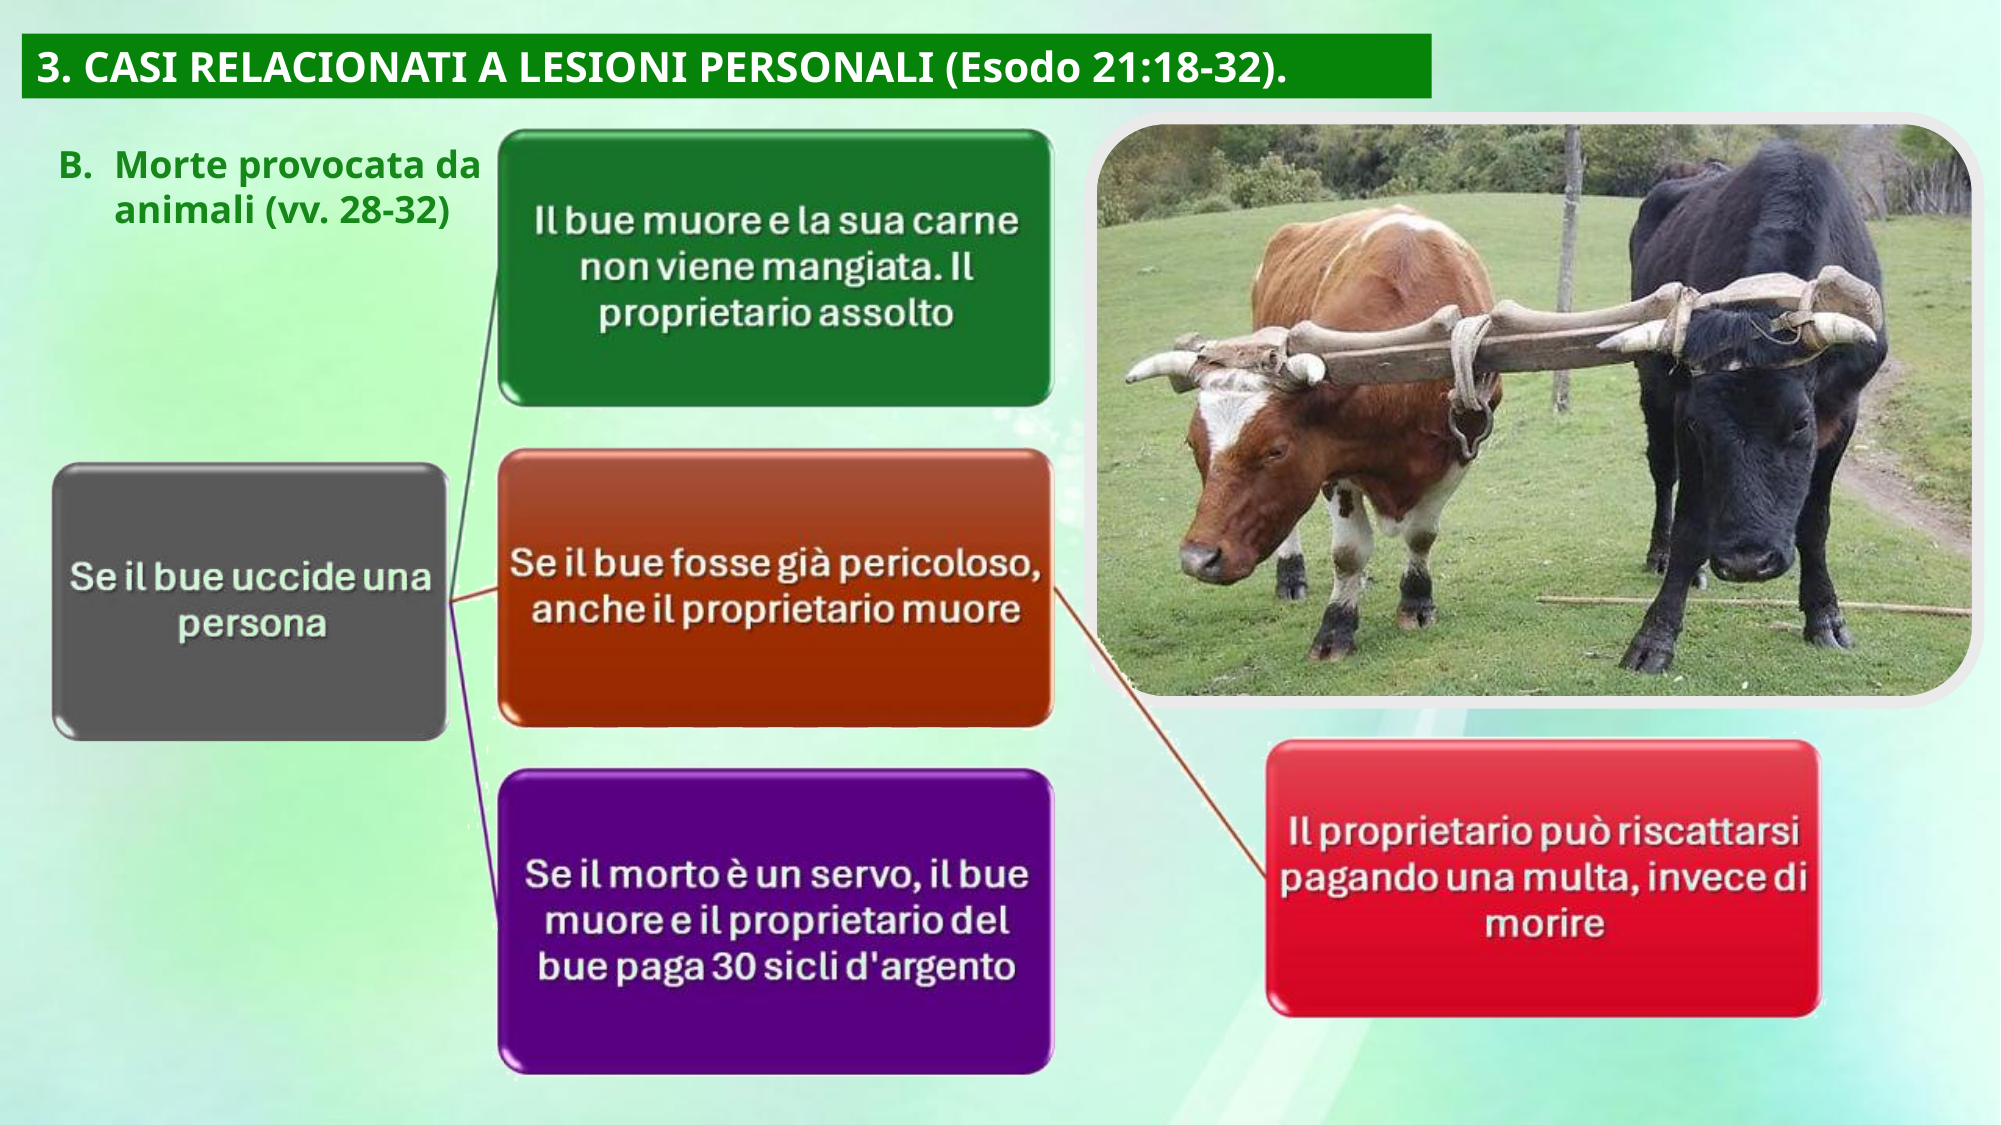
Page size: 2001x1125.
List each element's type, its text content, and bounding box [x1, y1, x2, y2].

picture [0, 0, 2001, 1125]
text_box 3. CASI RELACIONATI A LESIONI PERSONALI (Esodo 21:18-32). [21, 33, 1433, 99]
